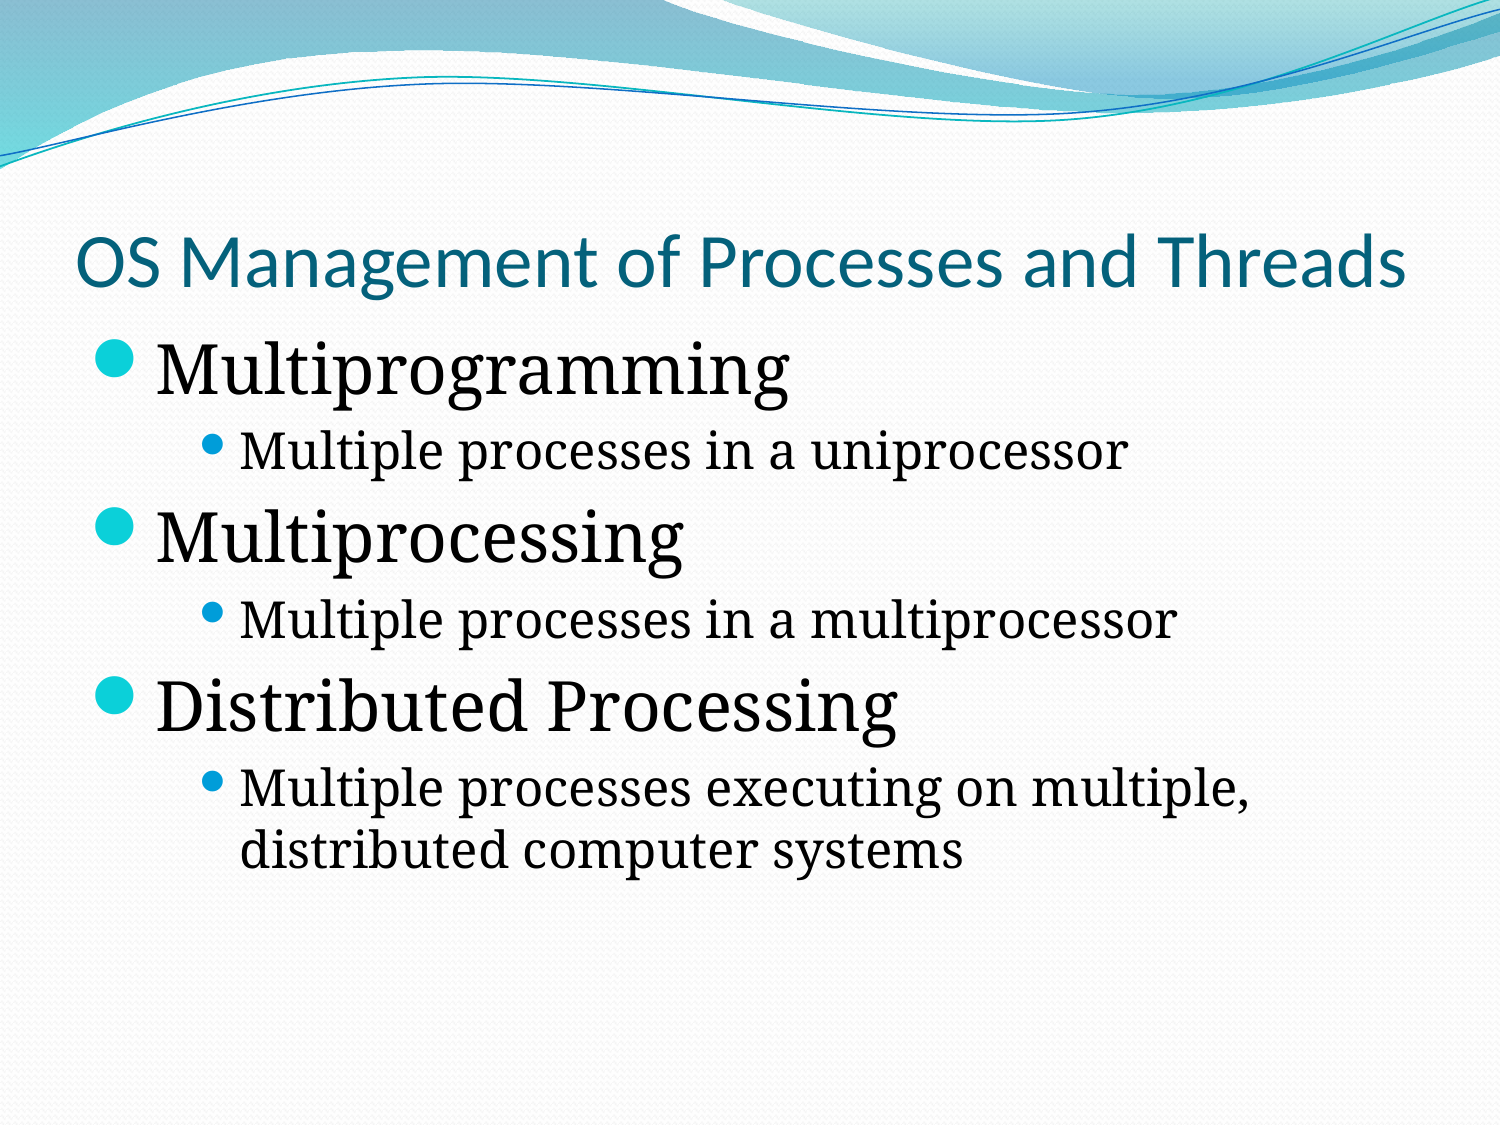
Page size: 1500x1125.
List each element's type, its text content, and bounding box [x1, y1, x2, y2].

list Multiprogramming Multiple processes in a uniprocessor Multiprocessing Multiple processes in a multiprocessor Distributed Processing Multiple processes executing on multiple, distributed computer systems [75, 317, 1425, 1038]
title OS Management of Processes and Threads [75, 115, 1425, 303]
